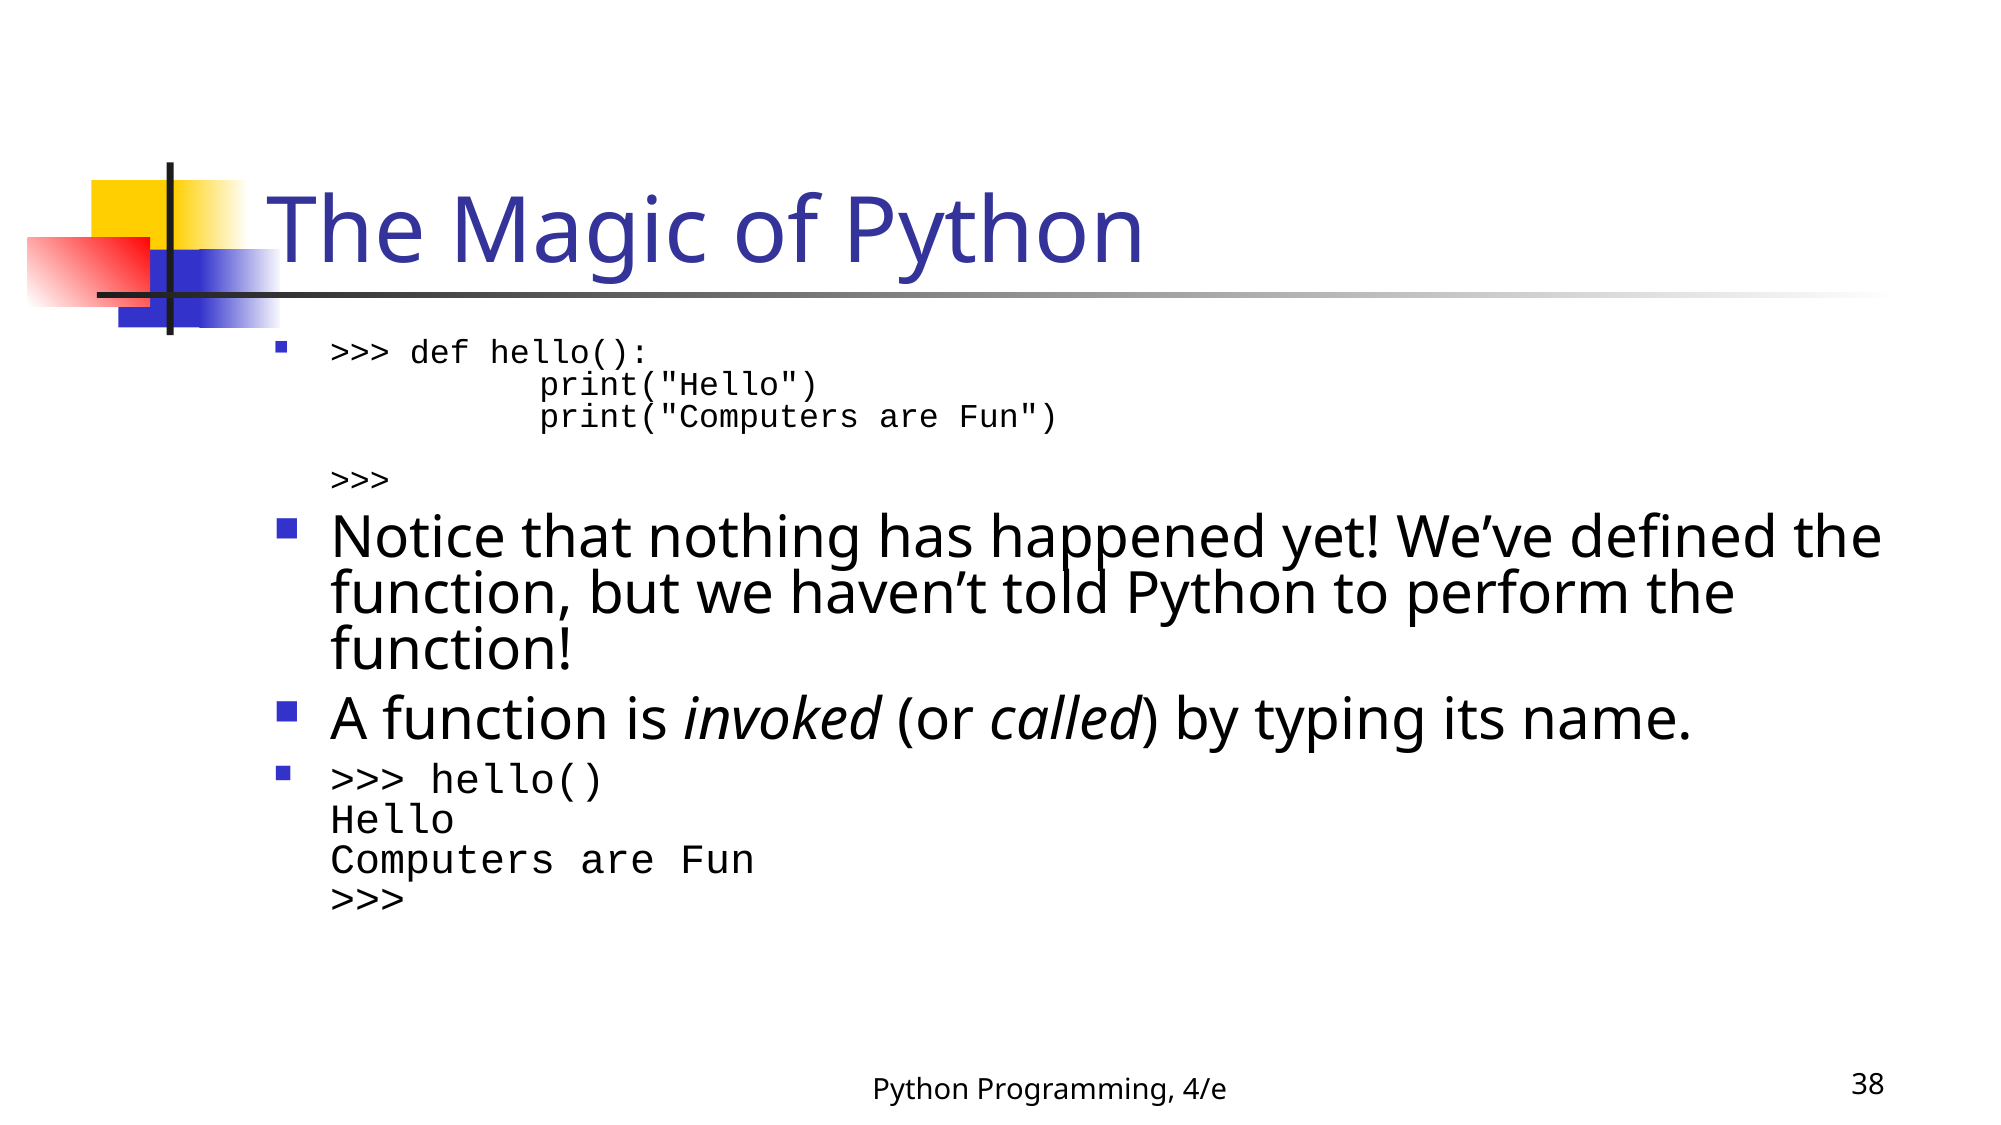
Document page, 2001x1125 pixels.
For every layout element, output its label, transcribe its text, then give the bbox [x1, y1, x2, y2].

title The Magic of Python [251, 101, 1957, 289]
slide_number 38 [1483, 1037, 1901, 1113]
list >>> def hello(): print("Hello") print("Computers are Fun") >>> Notice that nothing has happened yet! We’ve defined the function, but we haven’t told Python to perform the function! A function is invoked (or called) by typing its name. >>> hello() Hello Computers are Fun >>> [258, 331, 1959, 1006]
footer Python Programming, 4/e [733, 1037, 1367, 1113]
